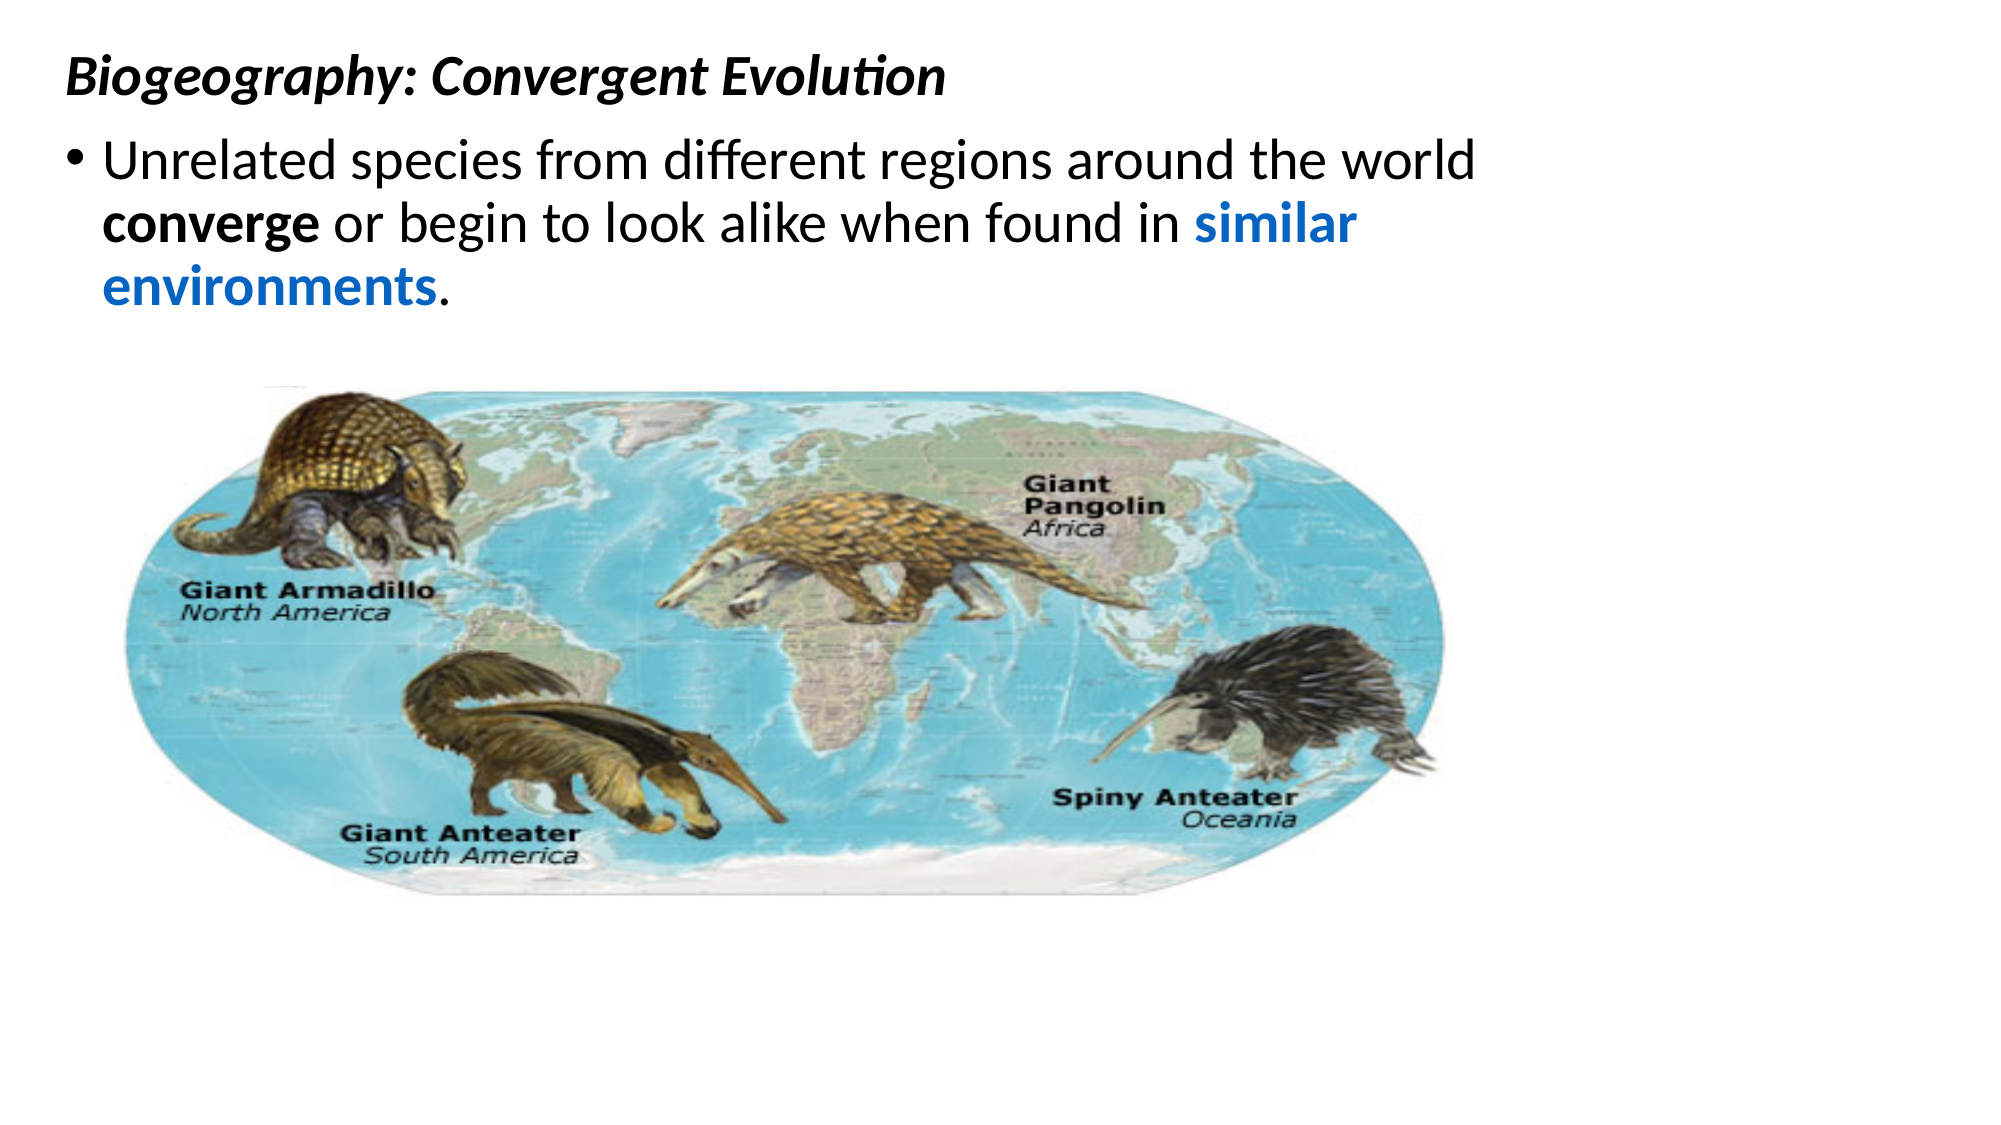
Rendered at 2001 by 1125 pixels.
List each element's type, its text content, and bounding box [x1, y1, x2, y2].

list Biogeography: Convergent Evolution Unrelated species from different regions around the world converge or begin to look alike when found in similar environments. [50, 37, 1515, 1063]
picture [118, 386, 1454, 900]
